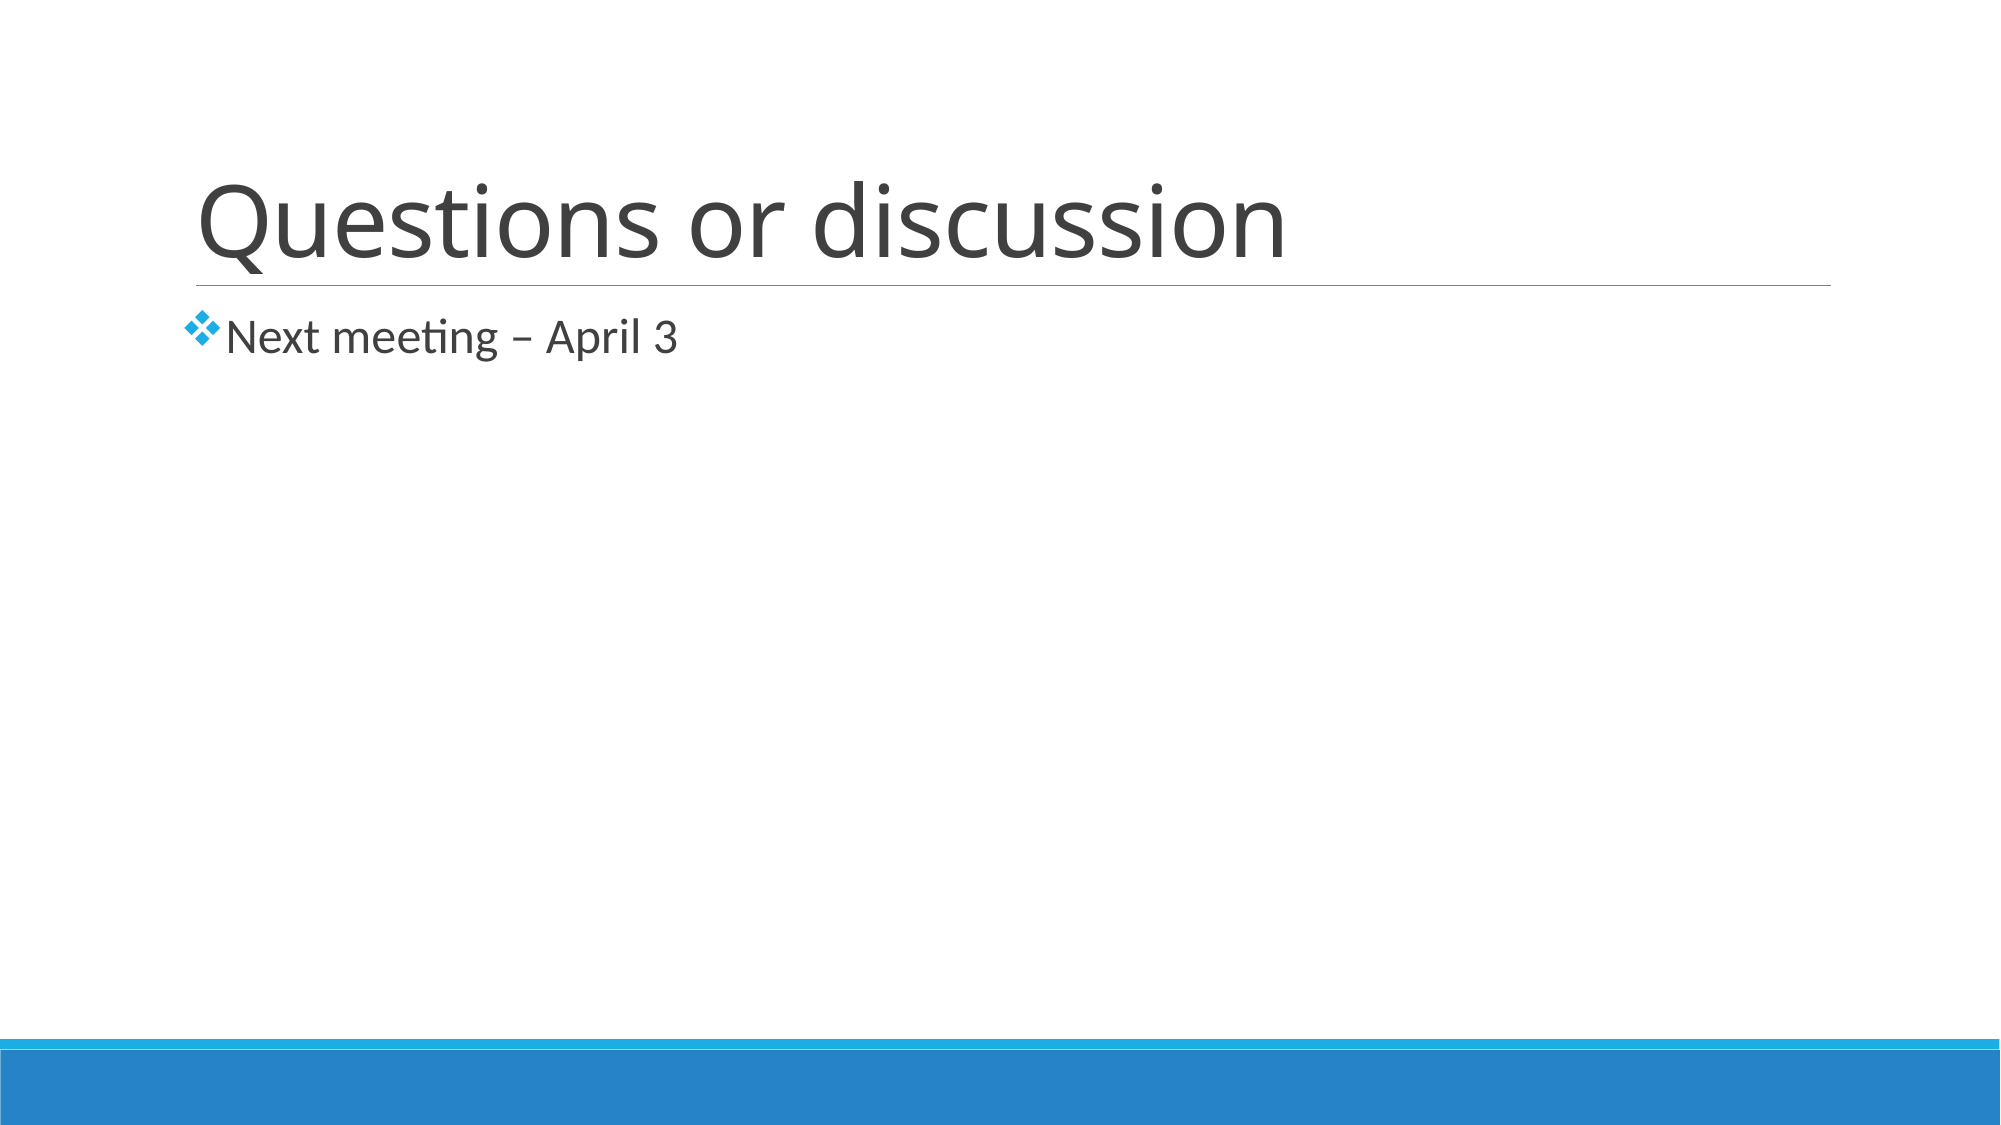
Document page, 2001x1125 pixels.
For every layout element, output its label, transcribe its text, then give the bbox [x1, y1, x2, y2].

title Questions or discussion [180, 47, 1830, 285]
list Next meeting – April 3 [180, 302, 1830, 963]
